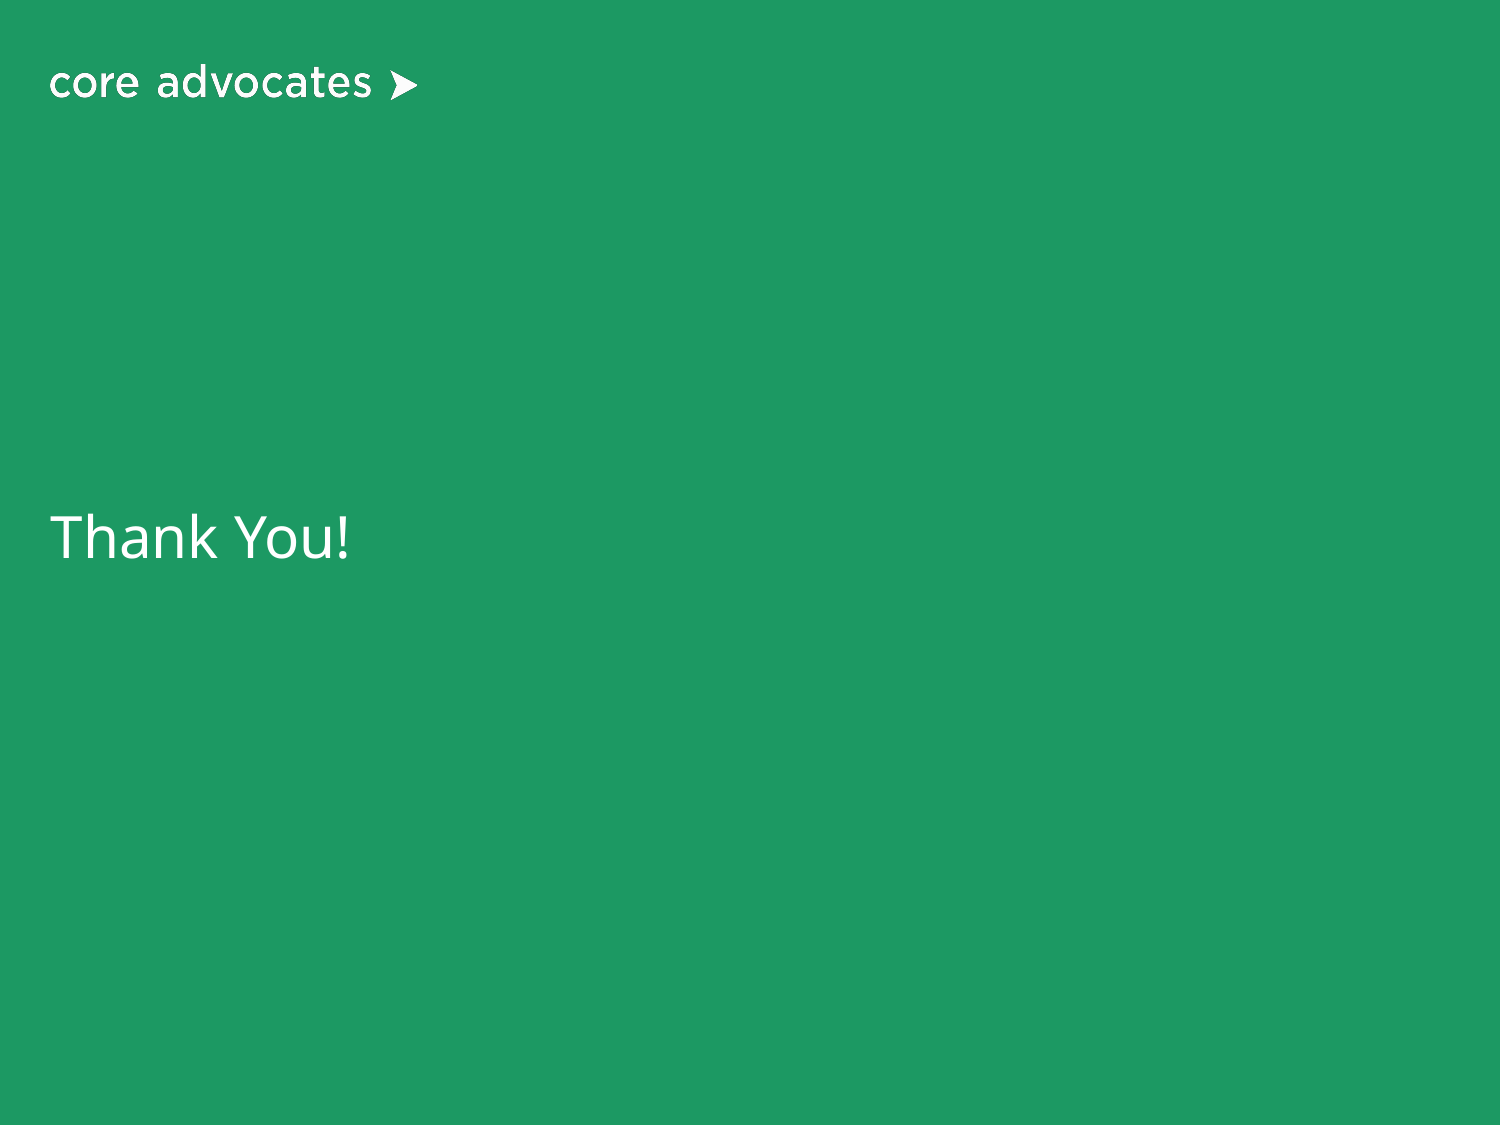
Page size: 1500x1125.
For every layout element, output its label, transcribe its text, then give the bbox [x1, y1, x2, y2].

title Thank You! [35, 464, 1450, 607]
picture [50, 64, 417, 100]
